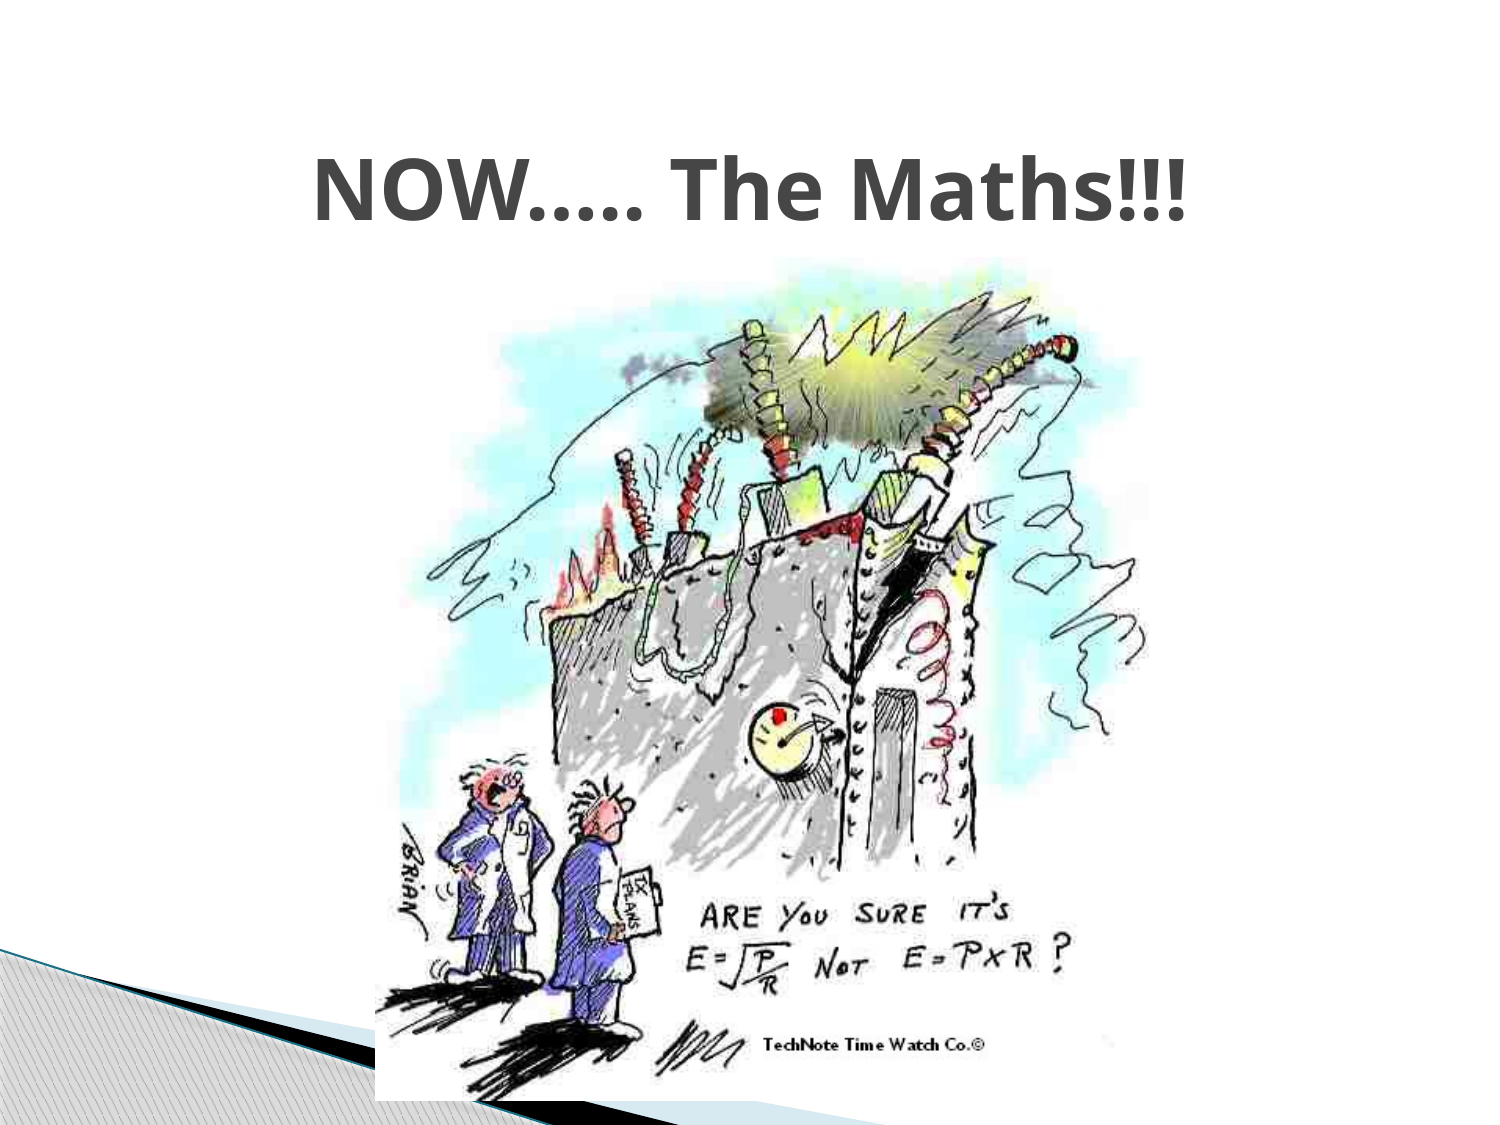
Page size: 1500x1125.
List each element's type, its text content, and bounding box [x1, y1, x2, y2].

title NOW….. The Maths!!! [75, 115, 1425, 258]
picture [374, 257, 1149, 1101]
